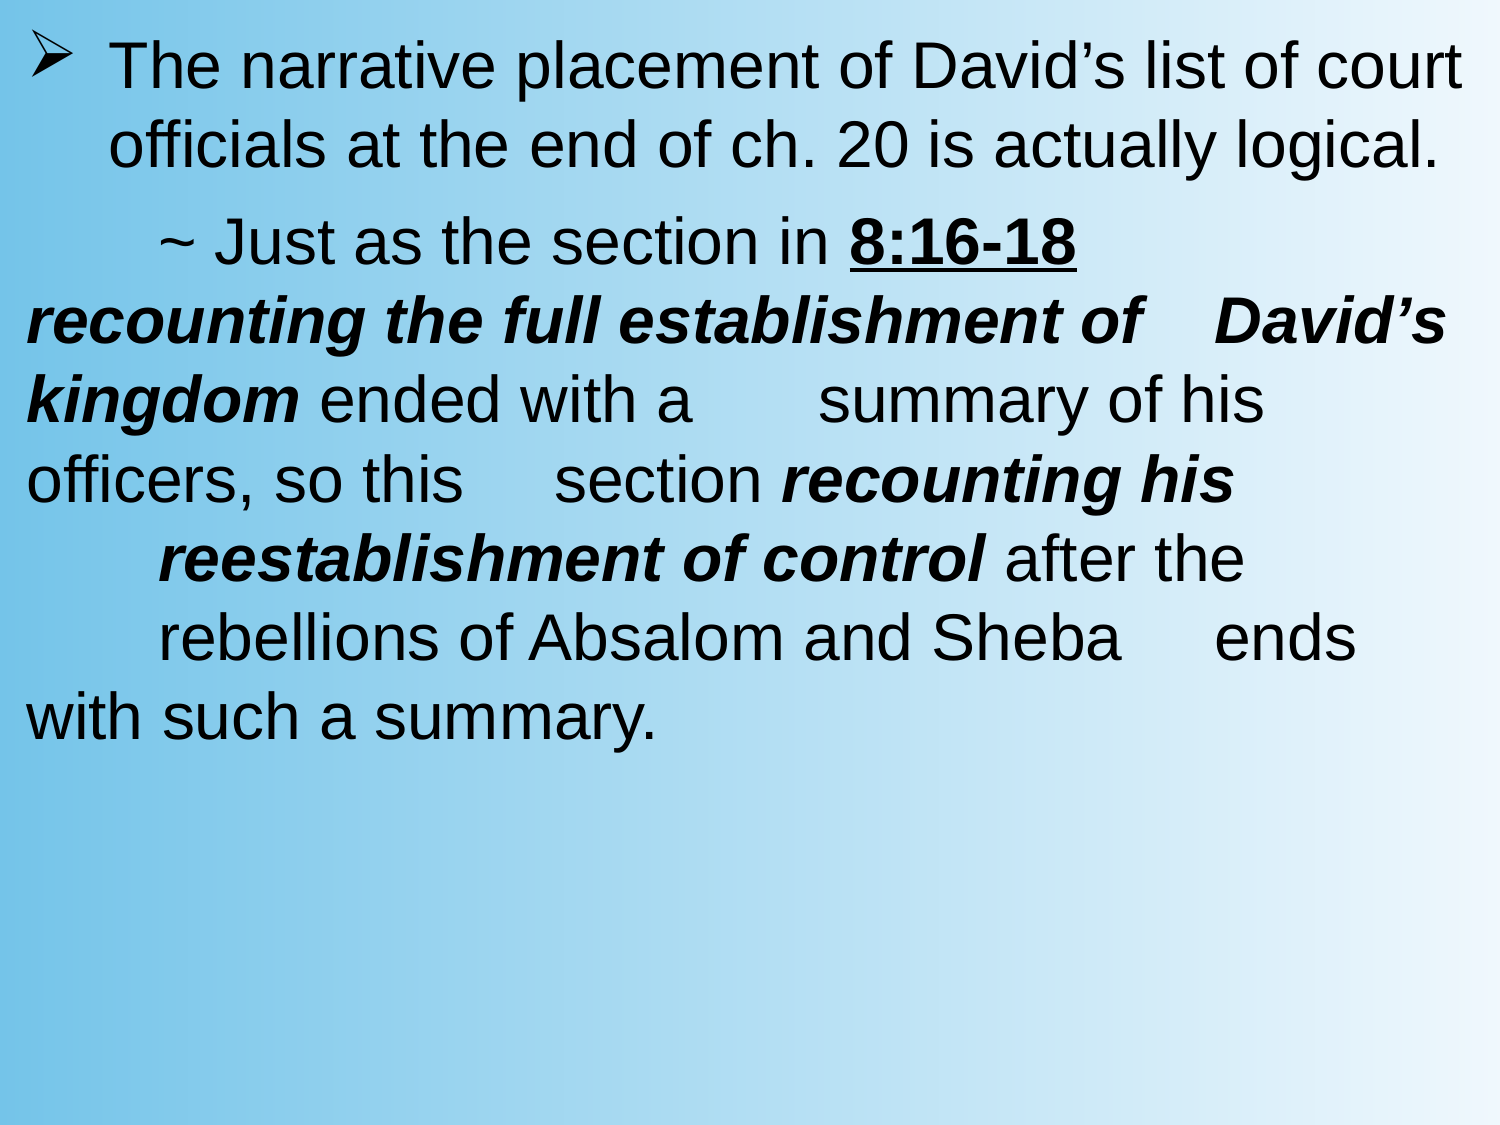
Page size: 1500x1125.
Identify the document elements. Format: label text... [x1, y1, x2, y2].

subtitle The narrative placement of David’s list of court officials at the end of ch. 20 is actually logical. ~ Just as the section in 8:16-18 recounting the full establishment of David’s kingdom ended with a summary of his officers, so this section recounting his reestablishment of control after the rebellions of Absalom and Sheba ends with such a summary. [11, 14, 1486, 1106]
